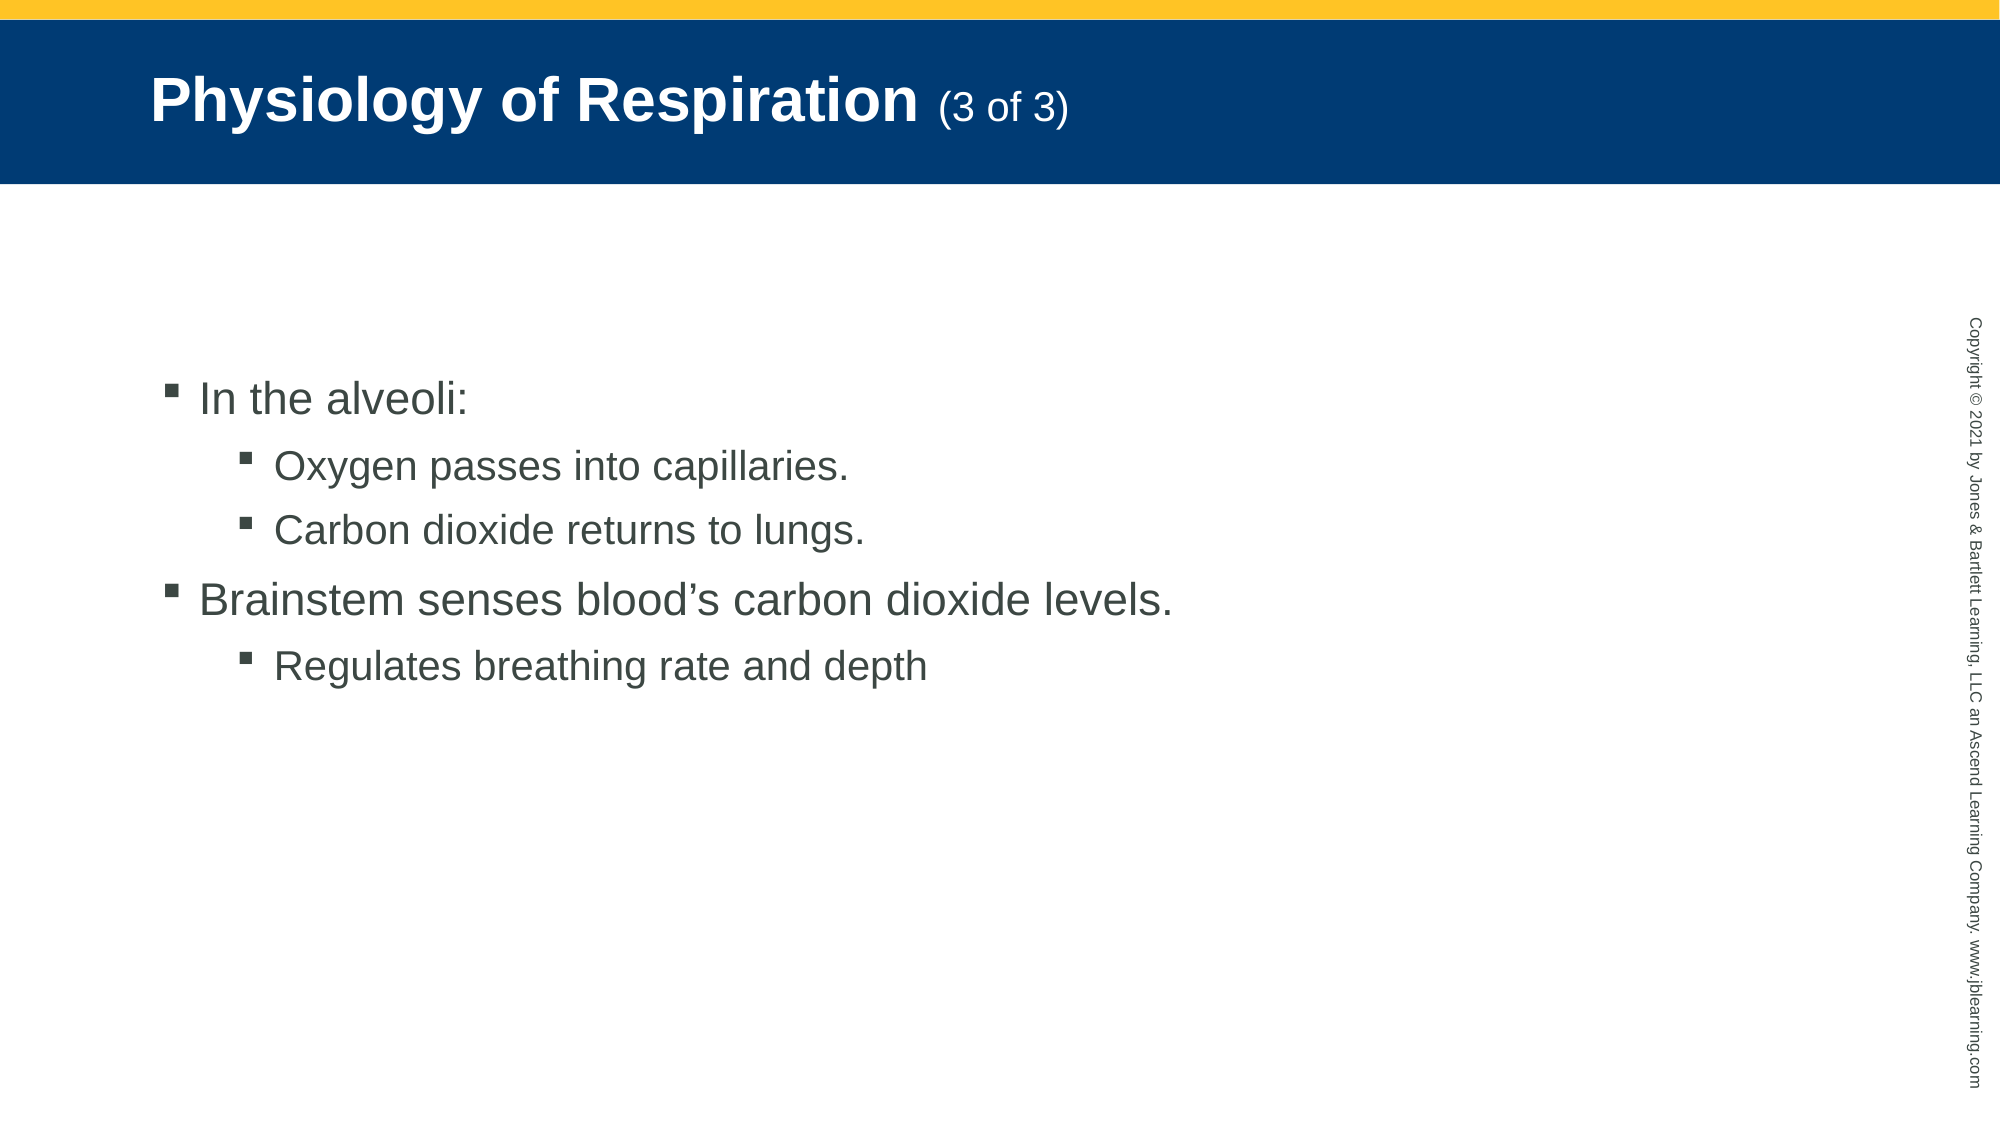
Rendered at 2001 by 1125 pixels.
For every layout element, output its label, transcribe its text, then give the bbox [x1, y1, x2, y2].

title Physiology of Respiration (3 of 3) [0, 19, 2000, 185]
list In the alveoli: Oxygen passes into capillaries. Carbon dioxide returns to lungs. Brainstem senses blood’s carbon dioxide levels. Regulates breathing rate and depth [146, 361, 1859, 1016]
